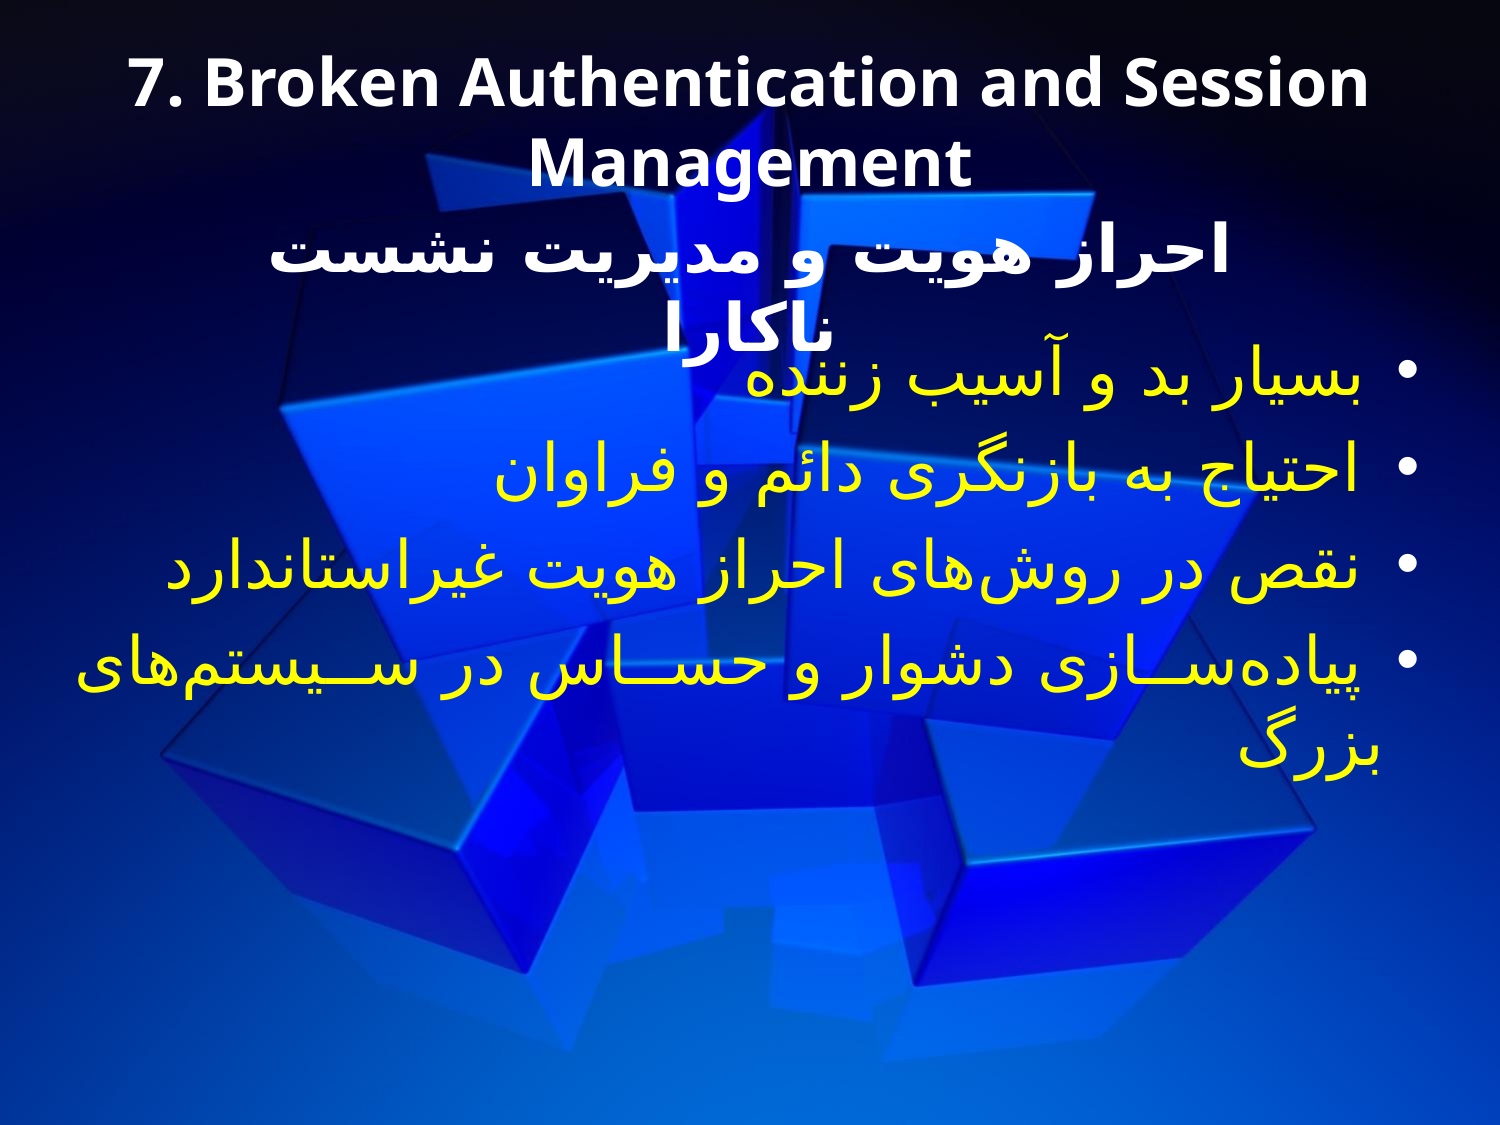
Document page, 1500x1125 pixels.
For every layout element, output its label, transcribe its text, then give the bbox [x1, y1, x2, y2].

text_box احراز هویت و مدیریت نشست ناکارا [224, 197, 1275, 311]
text_box بسیار بد و آسیب زننده احتیاج به بازنگری دائم و فراوان نقص در روش‌های احراز هویت غیراستاندارد پیاده‌سازی دشوار و حساس در سیستم‌های بزرگ [59, 320, 1434, 1048]
text_box 7. Broken Authentication and Session Management [112, 25, 1388, 214]
picture [0, 0, 1500, 1125]
